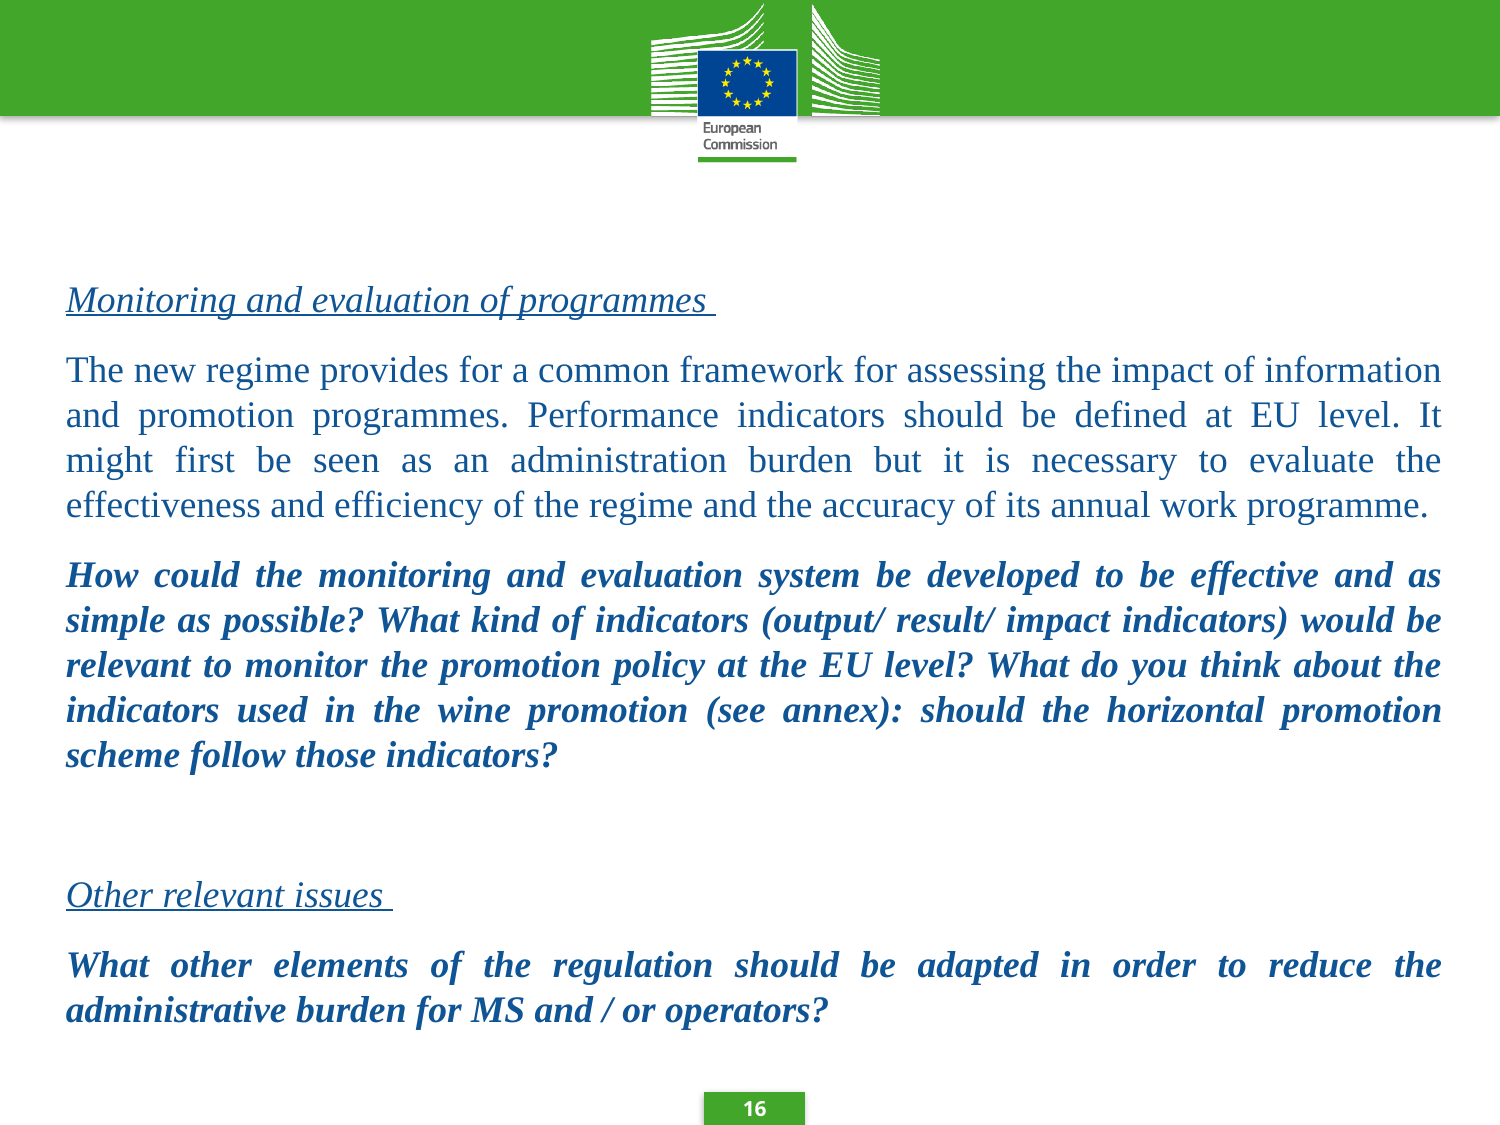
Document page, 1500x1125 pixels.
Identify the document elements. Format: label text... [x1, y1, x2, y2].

picture [614, 3, 880, 208]
list Monitoring and evaluation of programmes The new regime provides for a common framework for assessing the impact of information and promotion programmes. Performance indicators should be defined at EU level. It might first be seen as an administration burden but it is necessary to evaluate the effectiveness and efficiency of the regime and the accuracy of its annual work programme. How could the monitoring and evaluation system be developed to be effective and as simple as possible? What kind of indicators (output/ result/ impact indicators) would be relevant to monitor the promotion policy at the EU level? What do you think about the indicators used in the wine promotion (see annex): should the horizontal promotion scheme follow those indicators? Other relevant issues What other elements of the regulation should be adapted in order to reduce the administrative burden for MS and / or operators? [50, 267, 1459, 1059]
slide_number 16 [703, 1088, 807, 1125]
